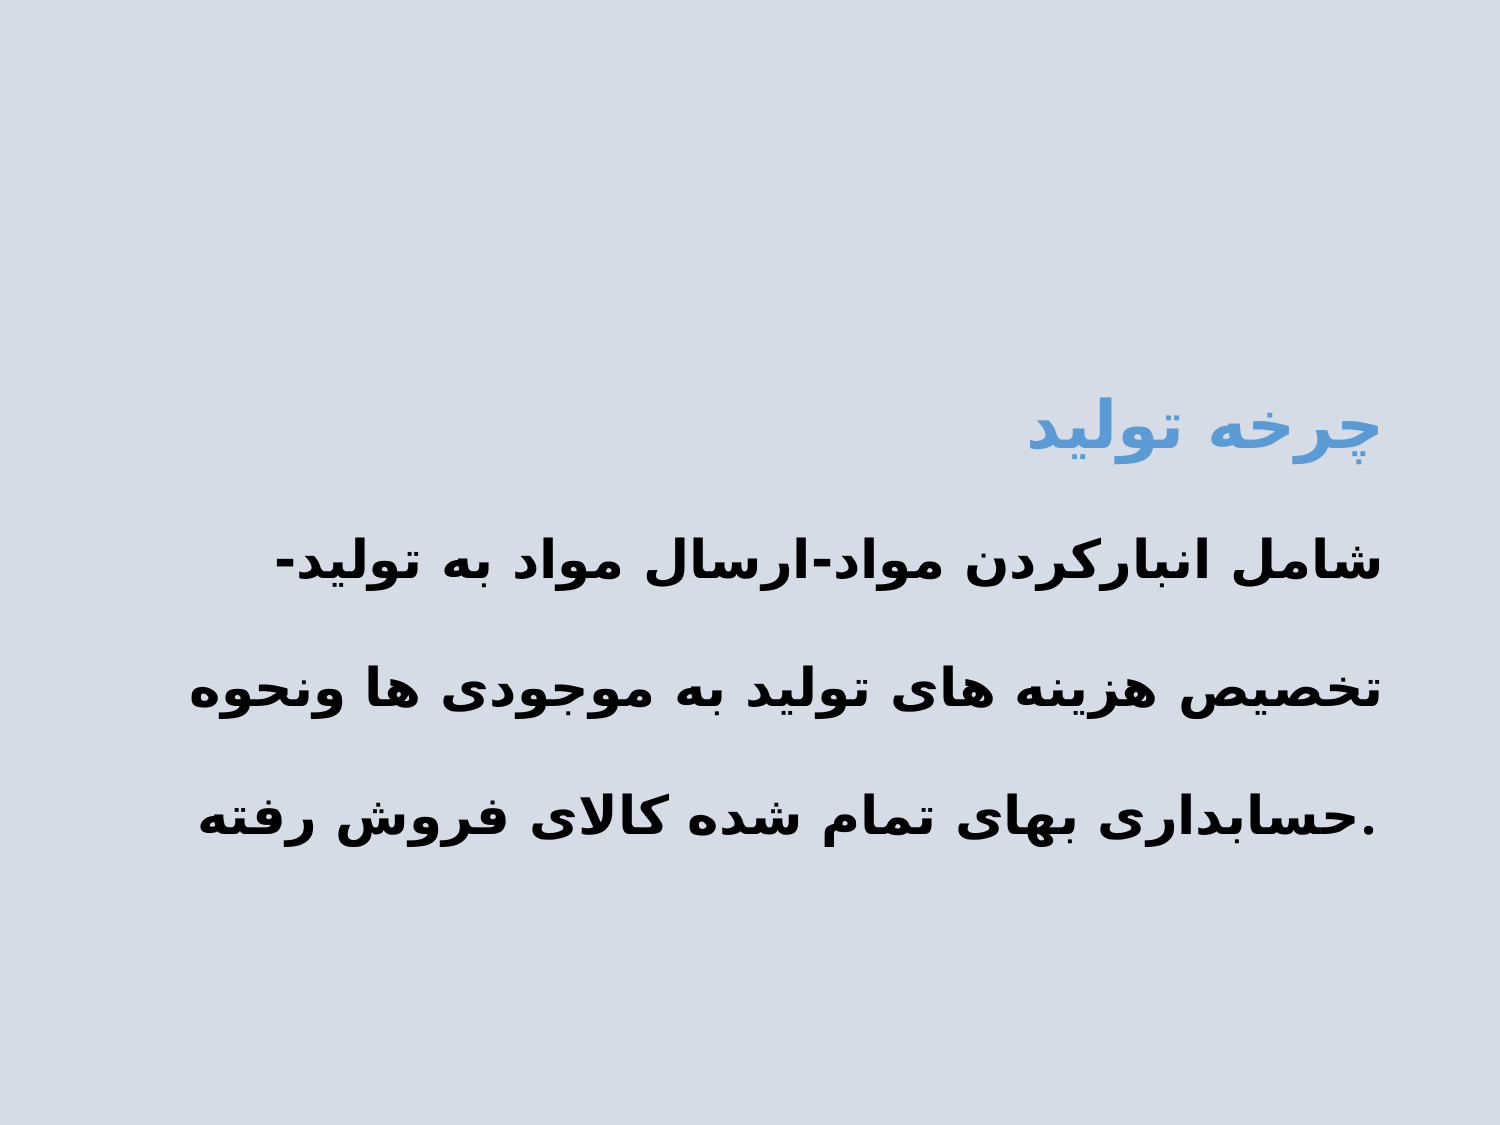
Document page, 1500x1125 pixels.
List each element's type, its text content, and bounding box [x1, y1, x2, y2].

title چرخه تولید شامل انبارکردن مواد-ارسال مواد به تولید-تخصیص هزینه های تولید به موجودی ها ونحوه حسابداری بهای تمام شده کالای فروش رفته. [99, 66, 1400, 858]
